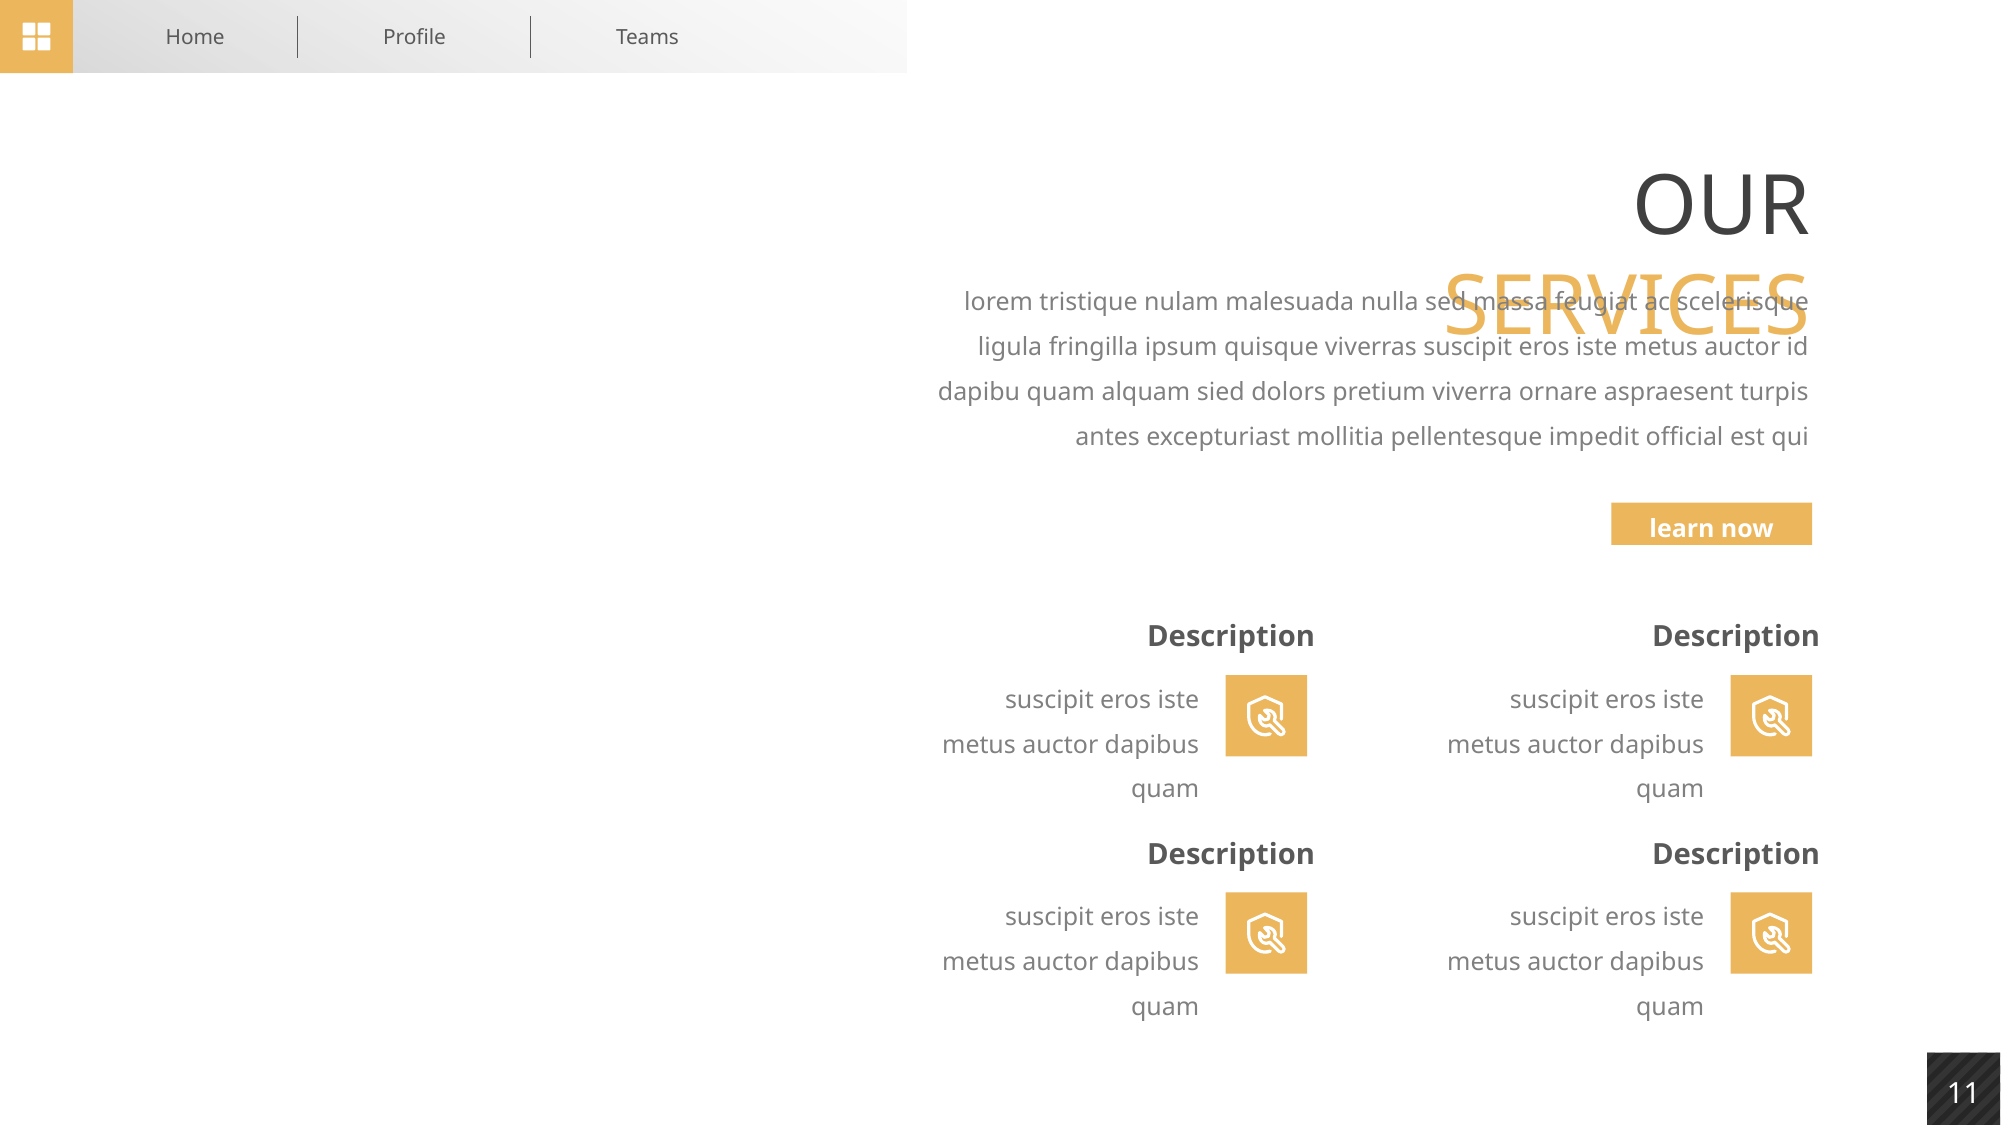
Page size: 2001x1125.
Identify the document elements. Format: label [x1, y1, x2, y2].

text_box [1611, 497, 1813, 545]
text_box [1438, 617, 1813, 757]
text_box [0, 0, 2001, 1125]
text_box [1438, 835, 1813, 974]
text_box [933, 835, 1308, 974]
text_box [933, 617, 1308, 757]
